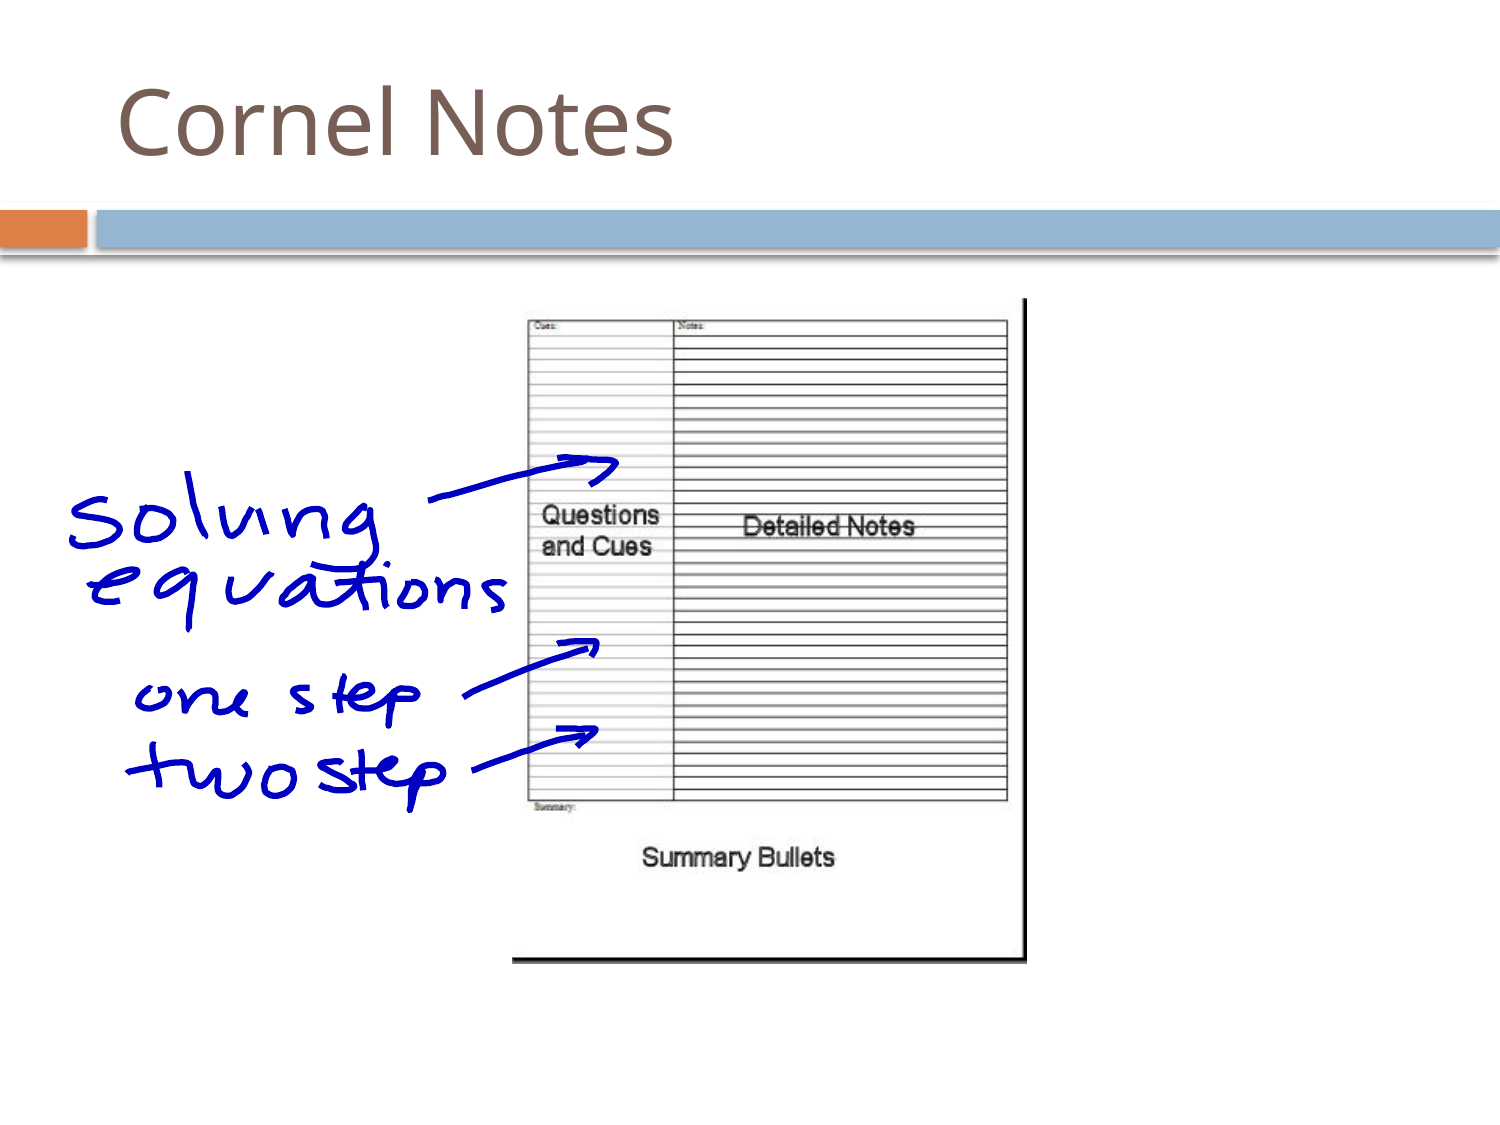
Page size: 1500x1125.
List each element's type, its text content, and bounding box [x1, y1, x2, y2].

text_box [338, 675, 345, 696]
text_box [136, 505, 175, 541]
text_box [350, 757, 445, 811]
text_box [126, 761, 250, 797]
text_box [137, 687, 170, 710]
text_box [471, 757, 506, 772]
text_box [292, 686, 312, 713]
text_box [332, 684, 419, 727]
text_box [263, 765, 295, 797]
text_box [338, 698, 342, 714]
text_box [462, 676, 506, 699]
text_box [151, 743, 158, 765]
text_box [220, 506, 253, 537]
text_box [71, 498, 121, 548]
text_box [399, 580, 426, 607]
text_box [434, 578, 469, 609]
text_box [359, 749, 363, 769]
text_box [155, 568, 196, 631]
text_box [319, 760, 355, 792]
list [511, 298, 1027, 965]
text_box [227, 572, 273, 603]
text_box [186, 471, 207, 538]
text_box [427, 477, 506, 502]
title Cornel Notes [100, 37, 1438, 200]
text_box [280, 575, 367, 611]
text_box [178, 689, 249, 716]
text_box [257, 508, 268, 535]
text_box [334, 578, 388, 608]
text_box [88, 568, 139, 603]
text_box [360, 774, 365, 791]
text_box [283, 508, 328, 539]
text_box [156, 771, 161, 788]
text_box [310, 504, 377, 571]
text_box [357, 562, 364, 580]
text_box [483, 581, 506, 612]
